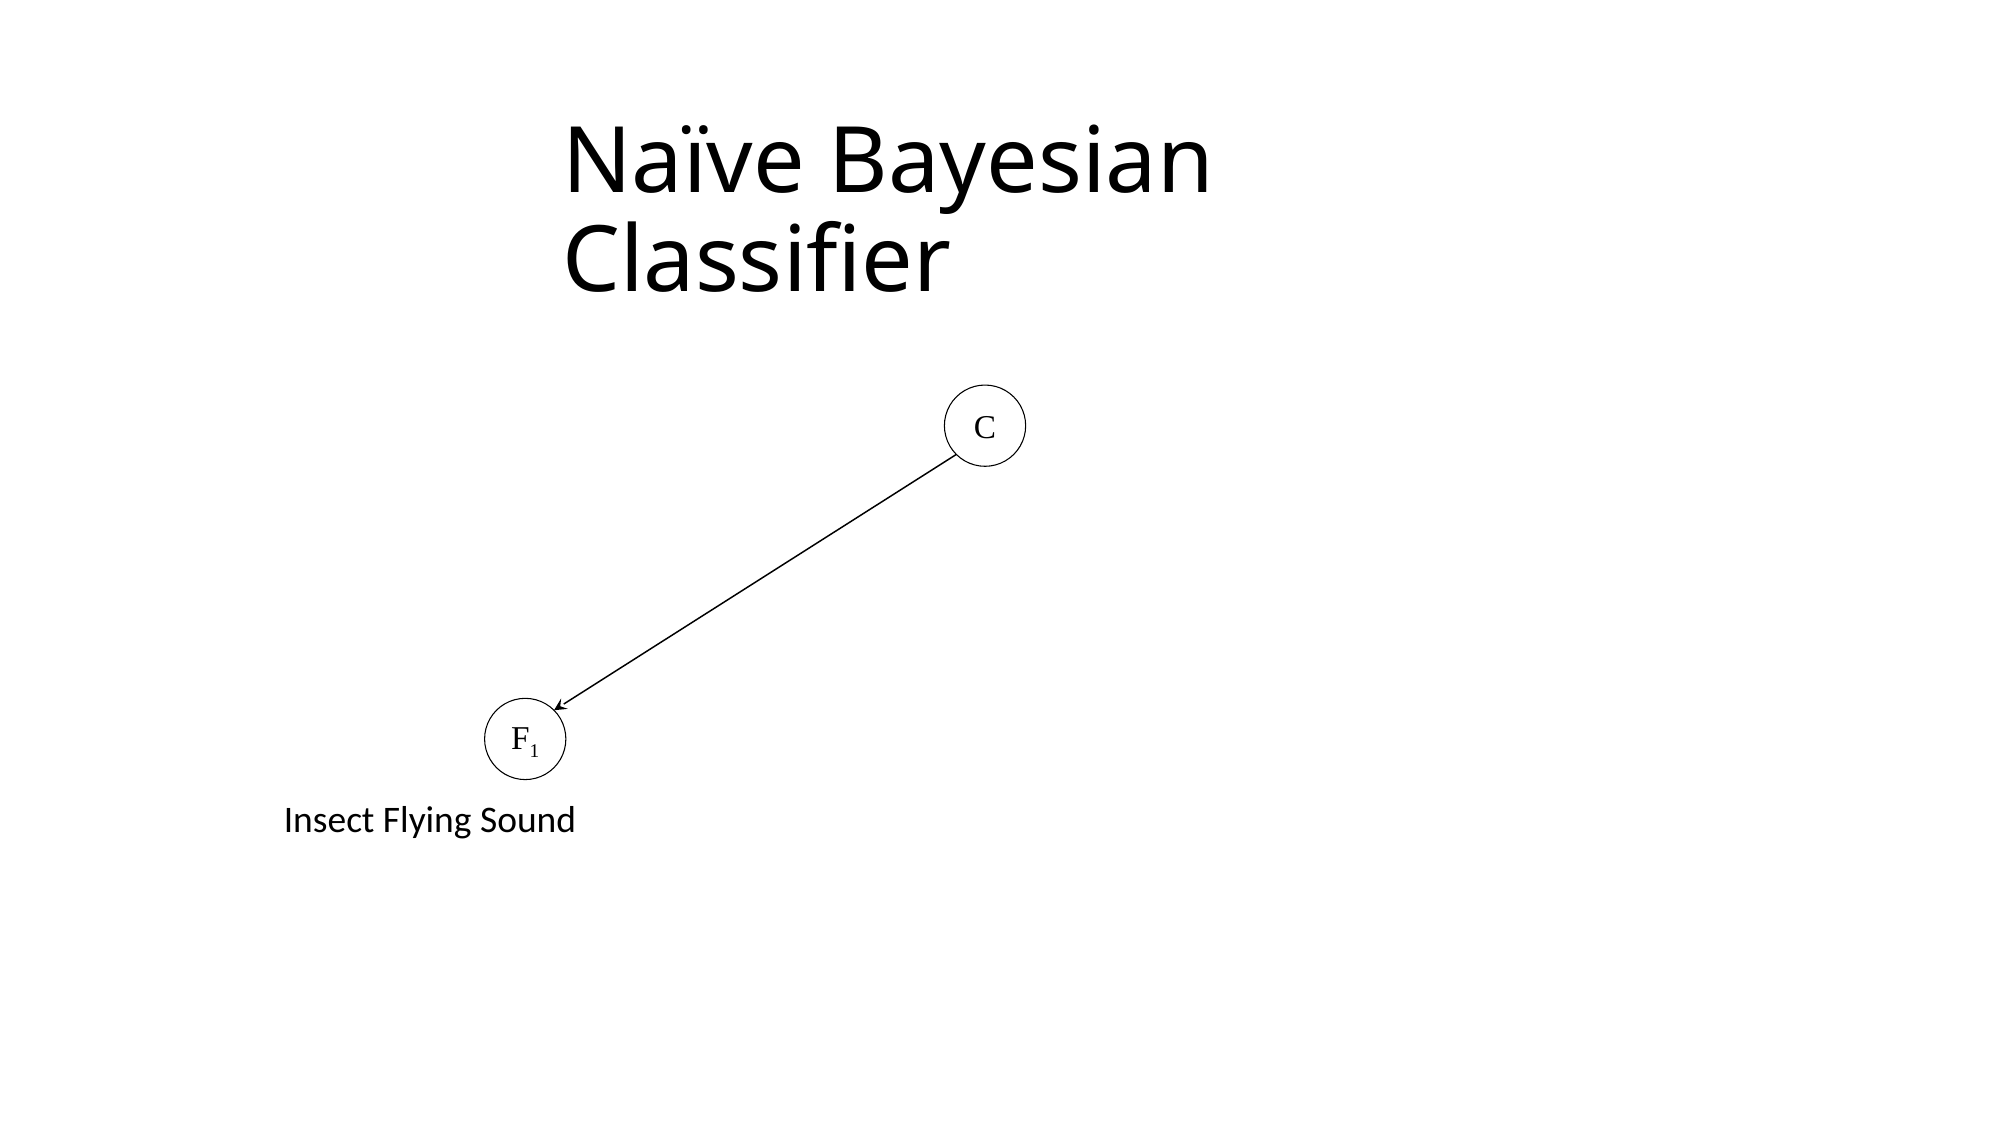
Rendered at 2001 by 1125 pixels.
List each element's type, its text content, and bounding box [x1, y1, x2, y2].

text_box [484, 385, 1026, 780]
title Naïve Bayesian Classifier [547, 103, 1481, 322]
text_box Insect Flying Sound [269, 787, 701, 848]
